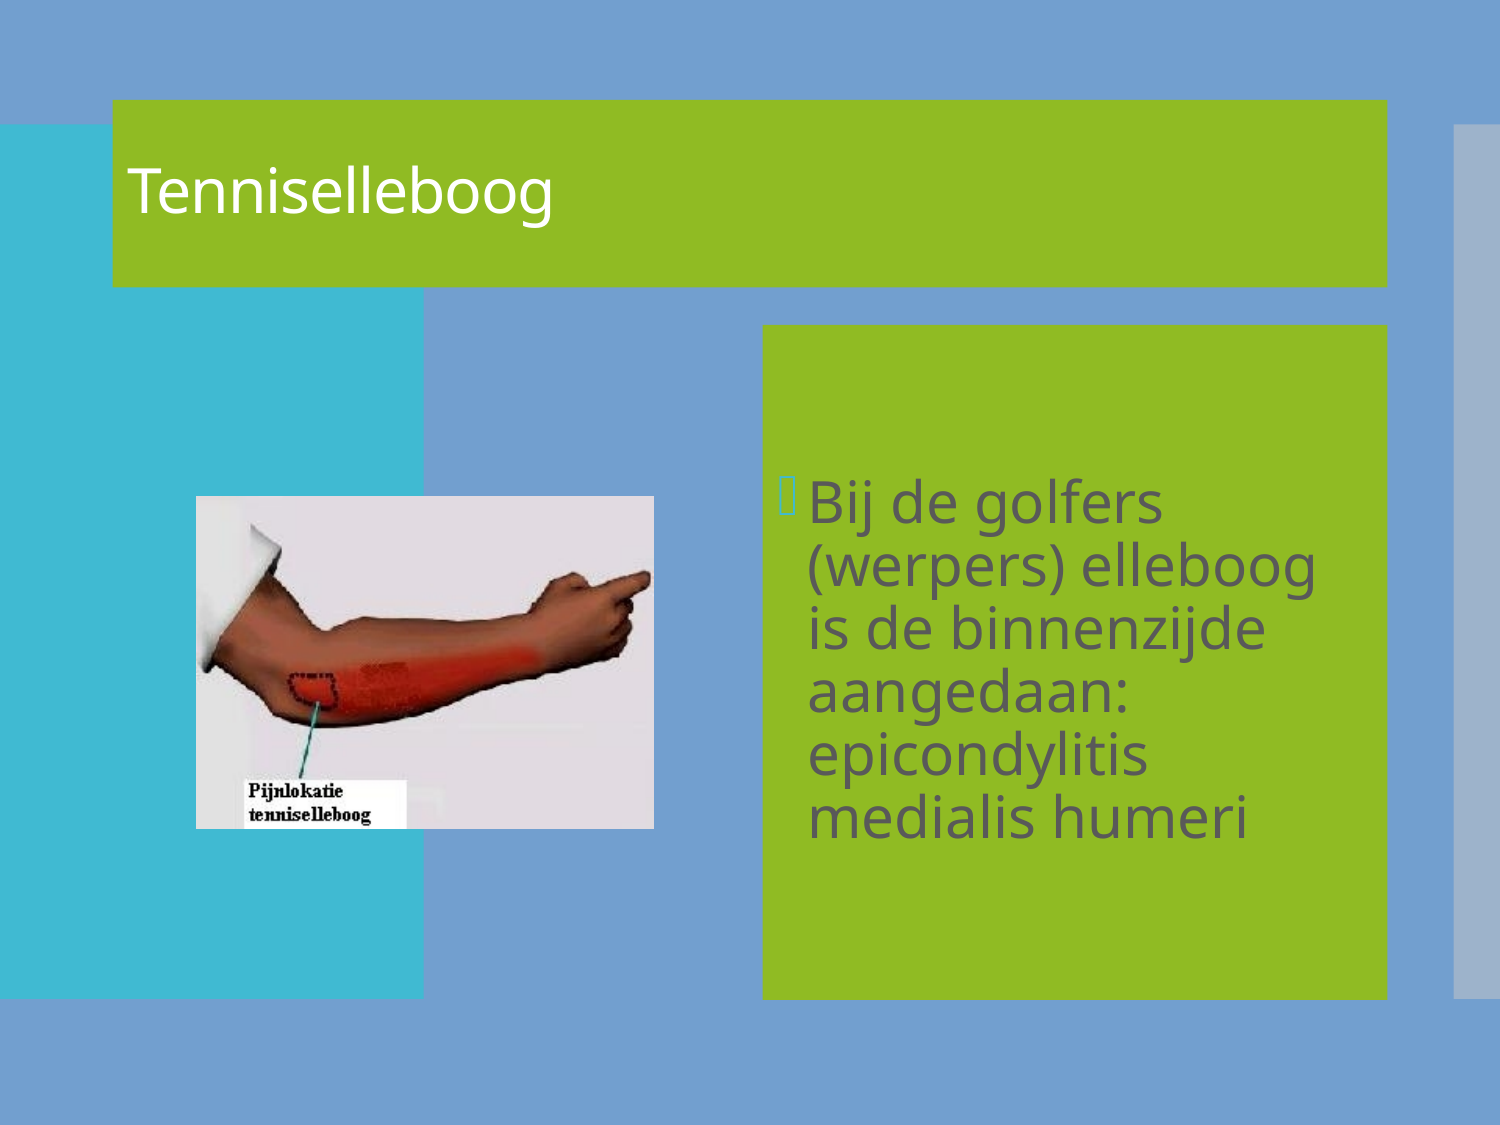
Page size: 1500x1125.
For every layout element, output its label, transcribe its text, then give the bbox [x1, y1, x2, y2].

list Bij de golfers (werpers) elleboog is de binnenzijde aangedaan: epicondylitis medialis humeri [762, 324, 1388, 1000]
title Tenniselleboog [112, 99, 1388, 288]
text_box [195, 496, 655, 829]
